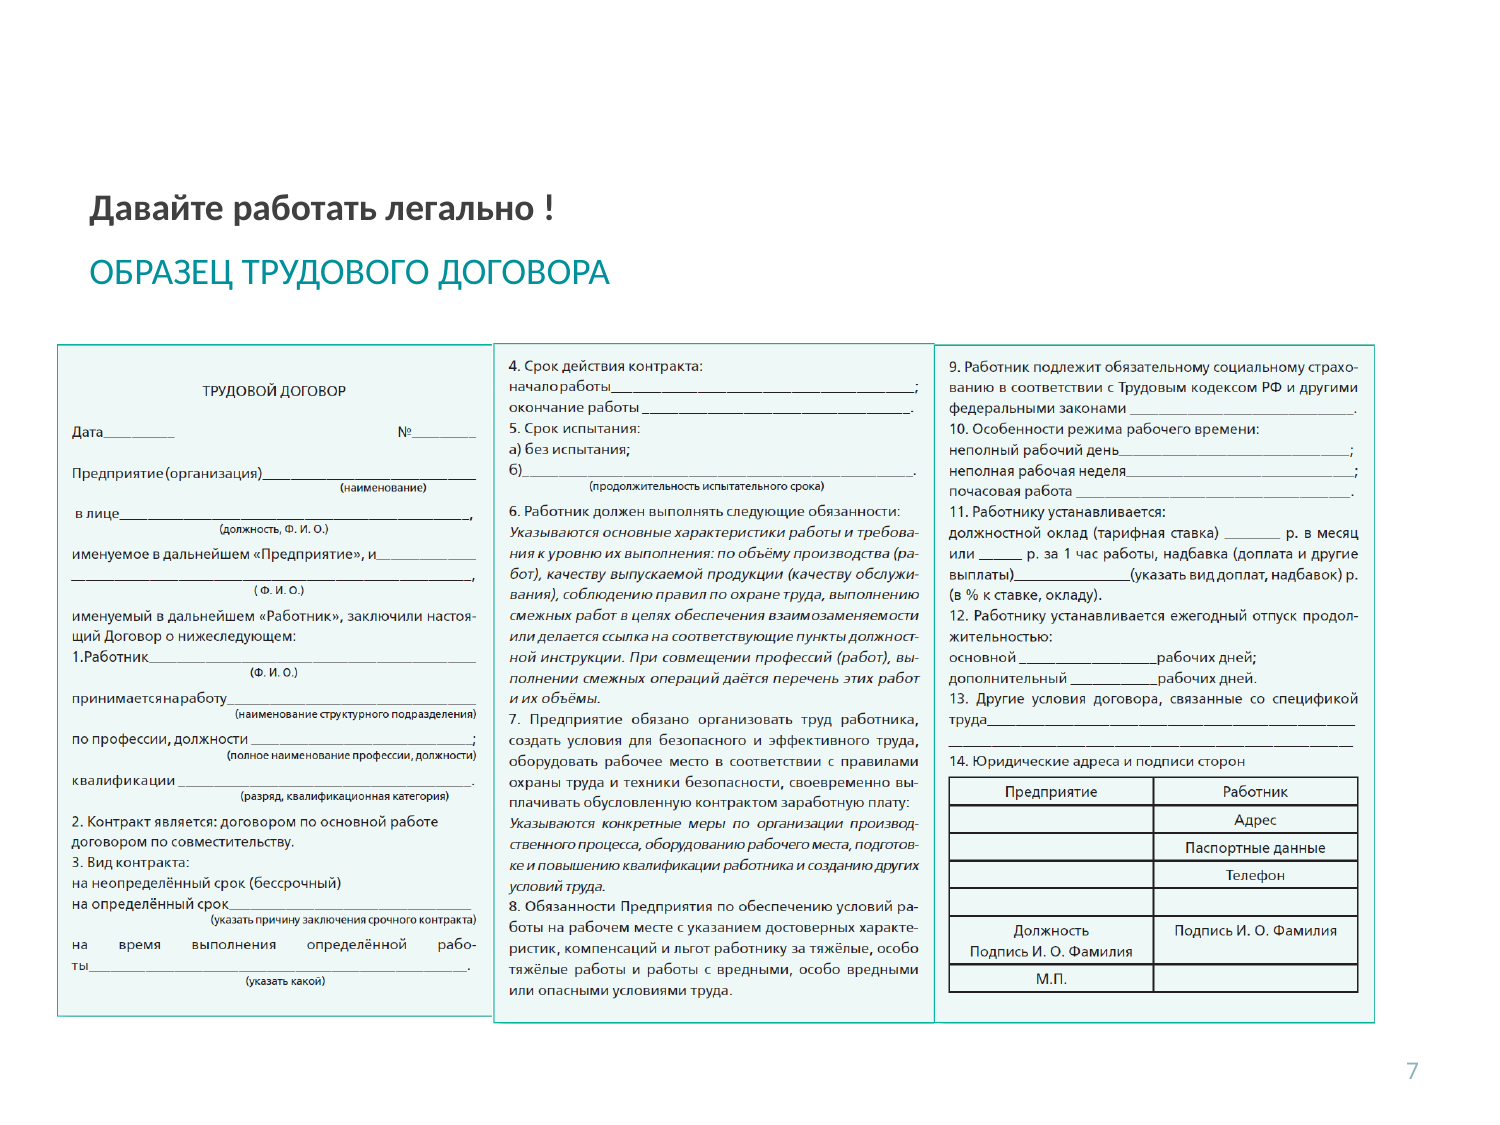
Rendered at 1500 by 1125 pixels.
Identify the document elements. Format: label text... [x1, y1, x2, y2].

title Давайте работать легально ! [75, 140, 1425, 240]
picture [56, 342, 1375, 1024]
slide_number 7 [1321, 1042, 1434, 1102]
list ОБРАЗЕЦ ТРУДОВОГО ДОГОВОРА [75, 240, 1426, 316]
